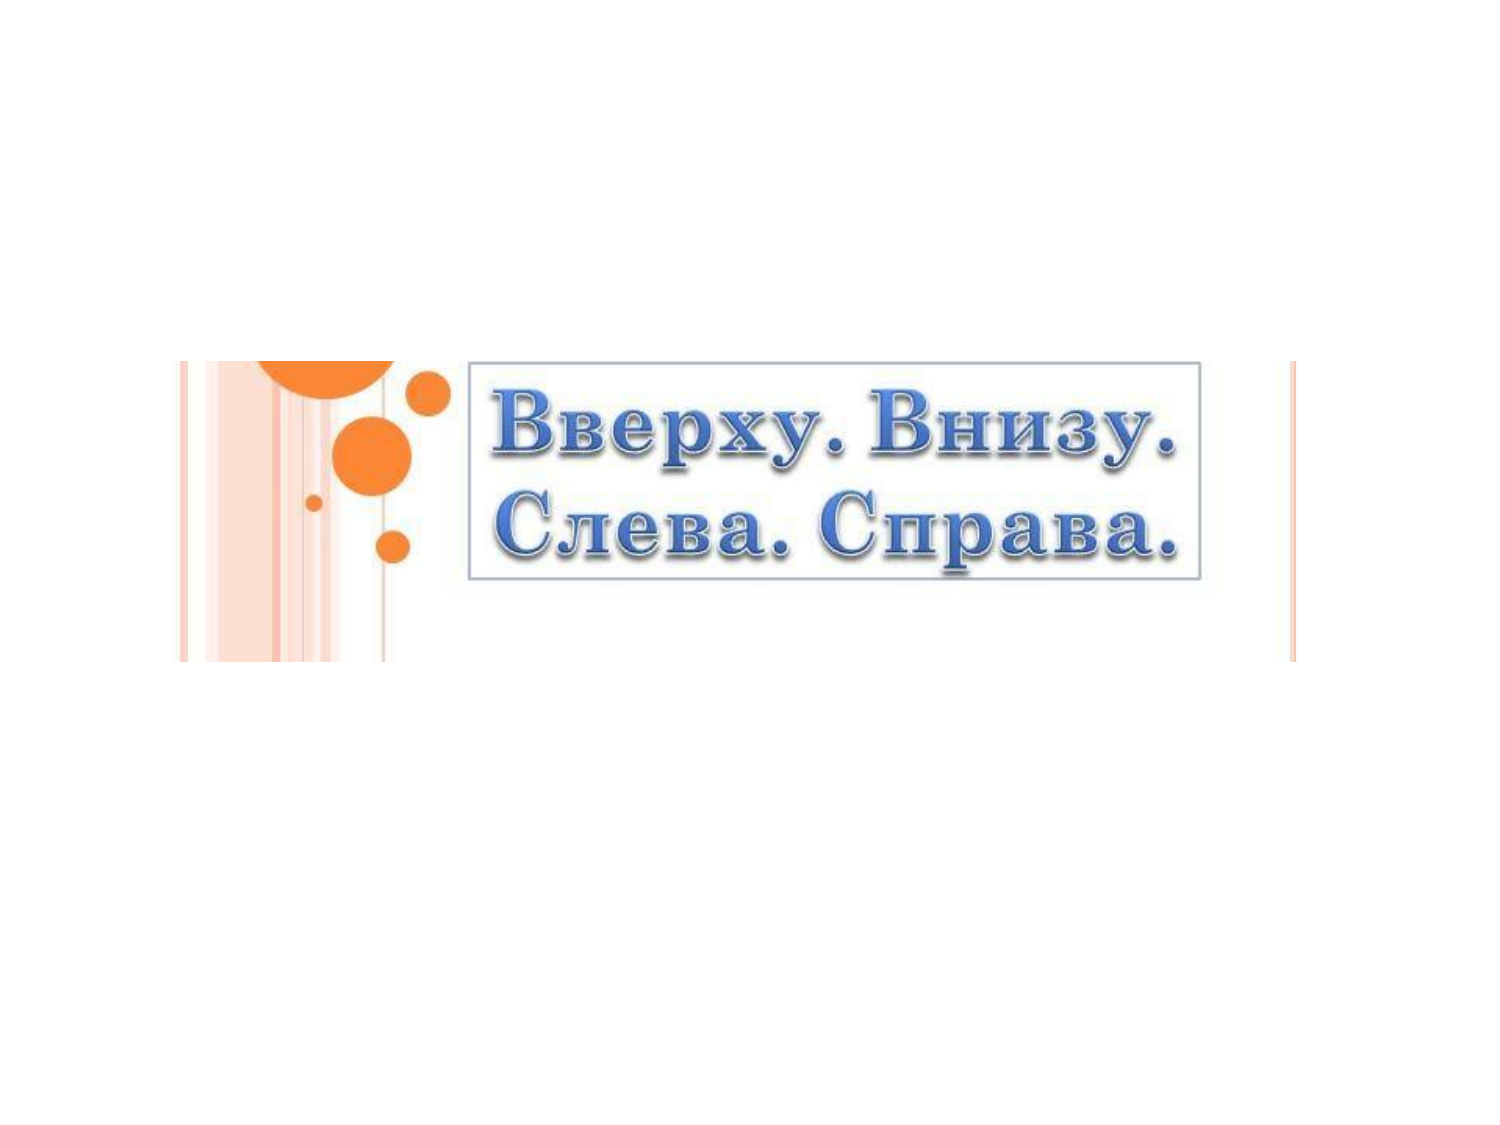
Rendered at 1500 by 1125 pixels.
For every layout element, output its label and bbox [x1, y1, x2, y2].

picture [170, 361, 1297, 663]
